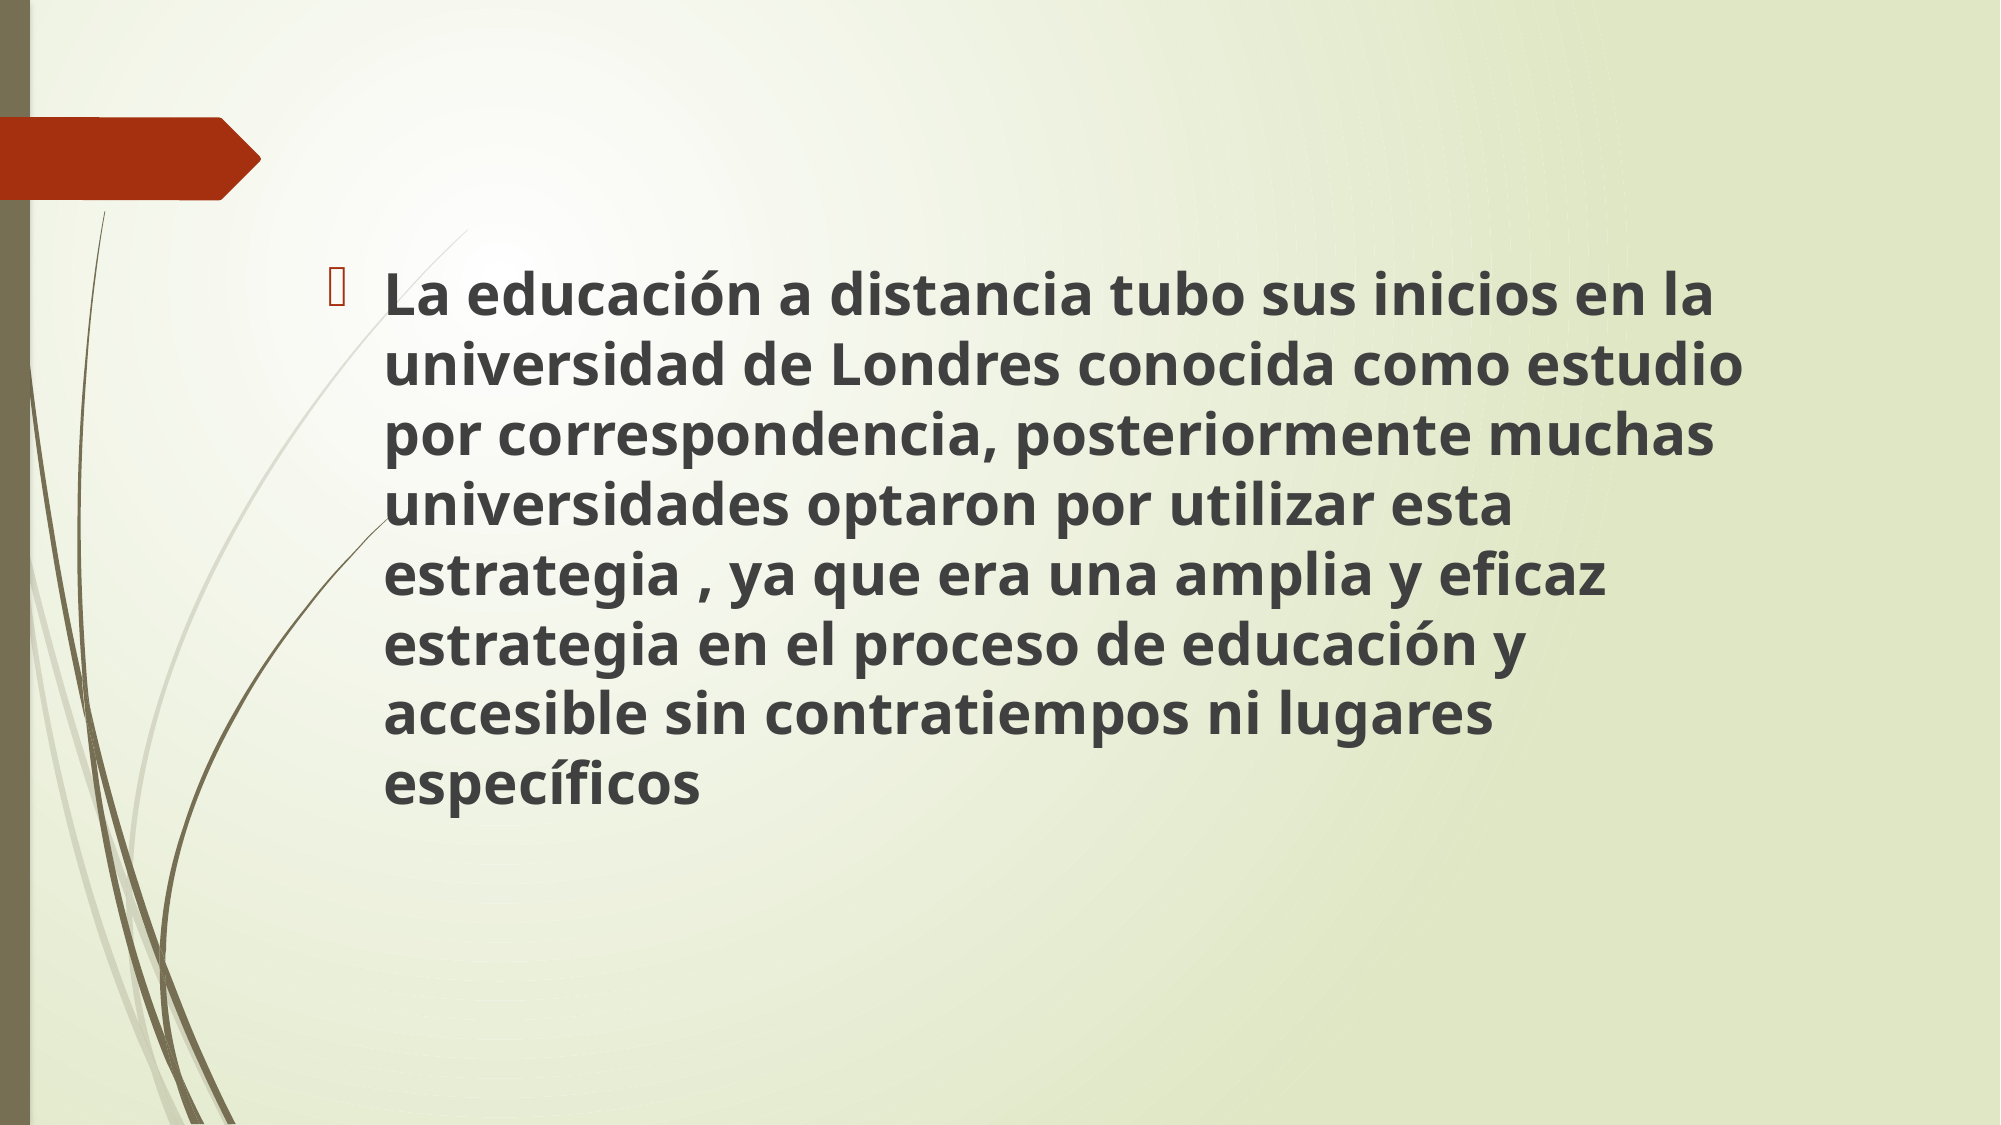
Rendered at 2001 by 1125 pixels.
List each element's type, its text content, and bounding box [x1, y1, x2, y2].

list La educación a distancia tubo sus inicios en la universidad de Londres conocida como estudio por correspondencia, posteriormente muchas universidades optaron por utilizar esta estrategia , ya que era una amplia y eficaz estrategia en el proceso de educación y accesible sin contratiempos ni lugares específicos [312, 249, 1775, 870]
